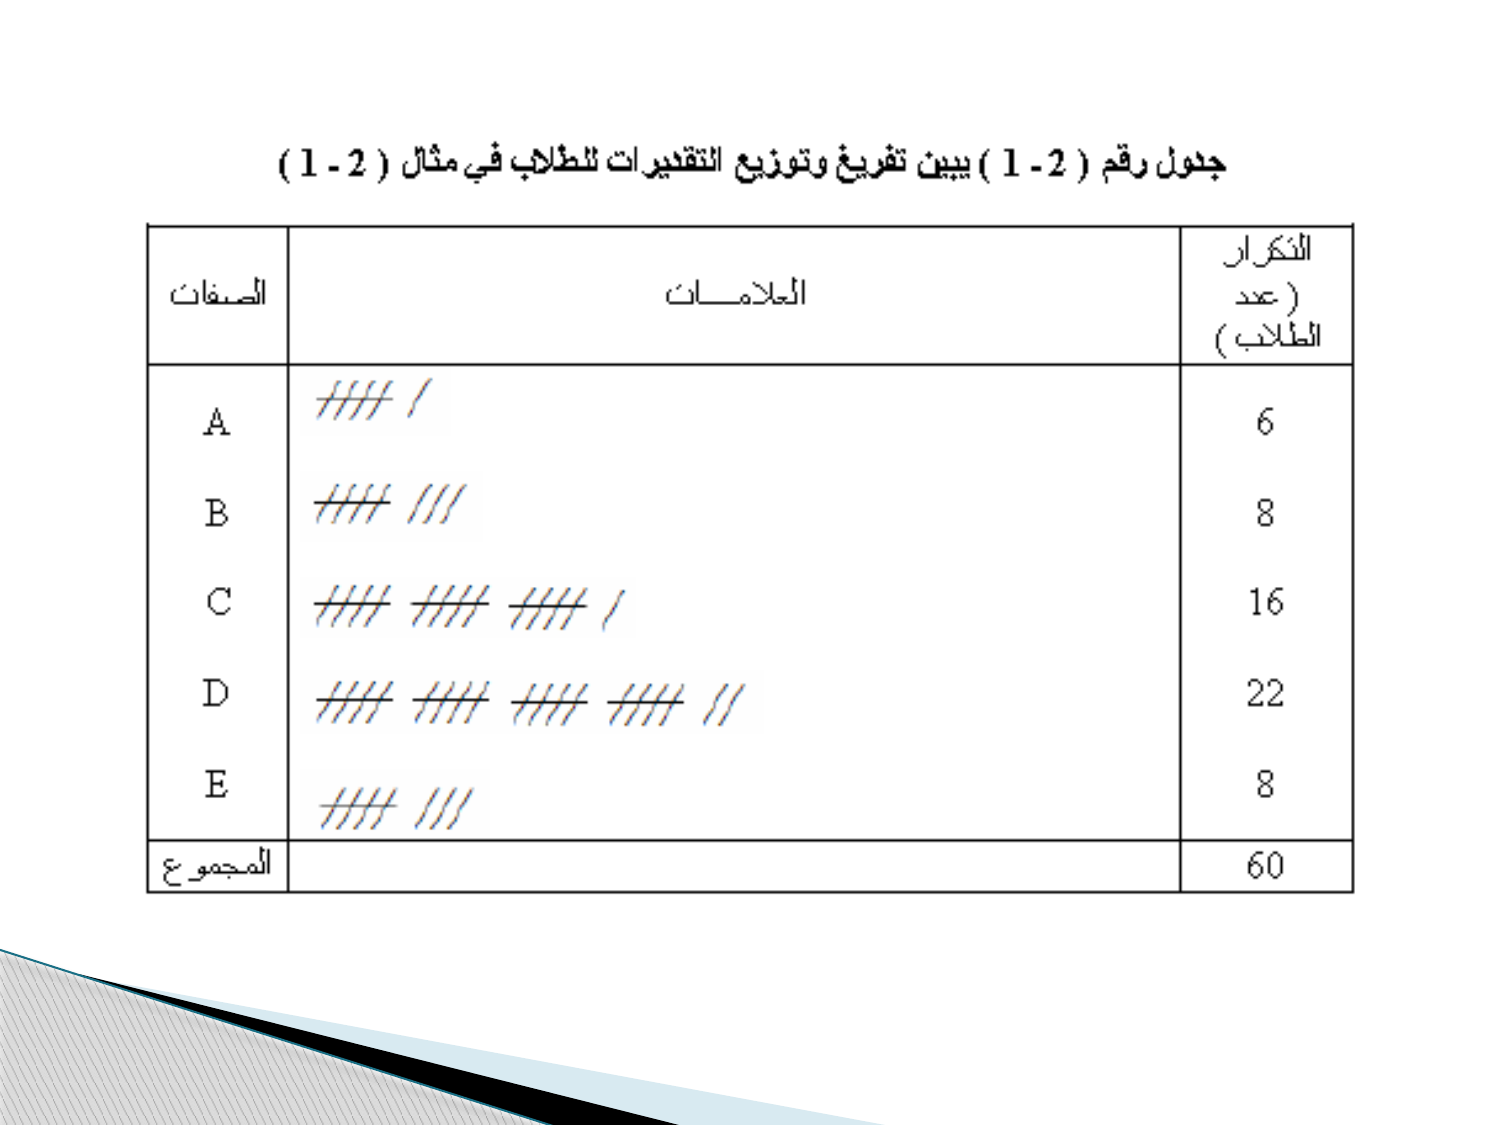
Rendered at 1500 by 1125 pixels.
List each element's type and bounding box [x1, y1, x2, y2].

picture [88, 125, 1419, 941]
